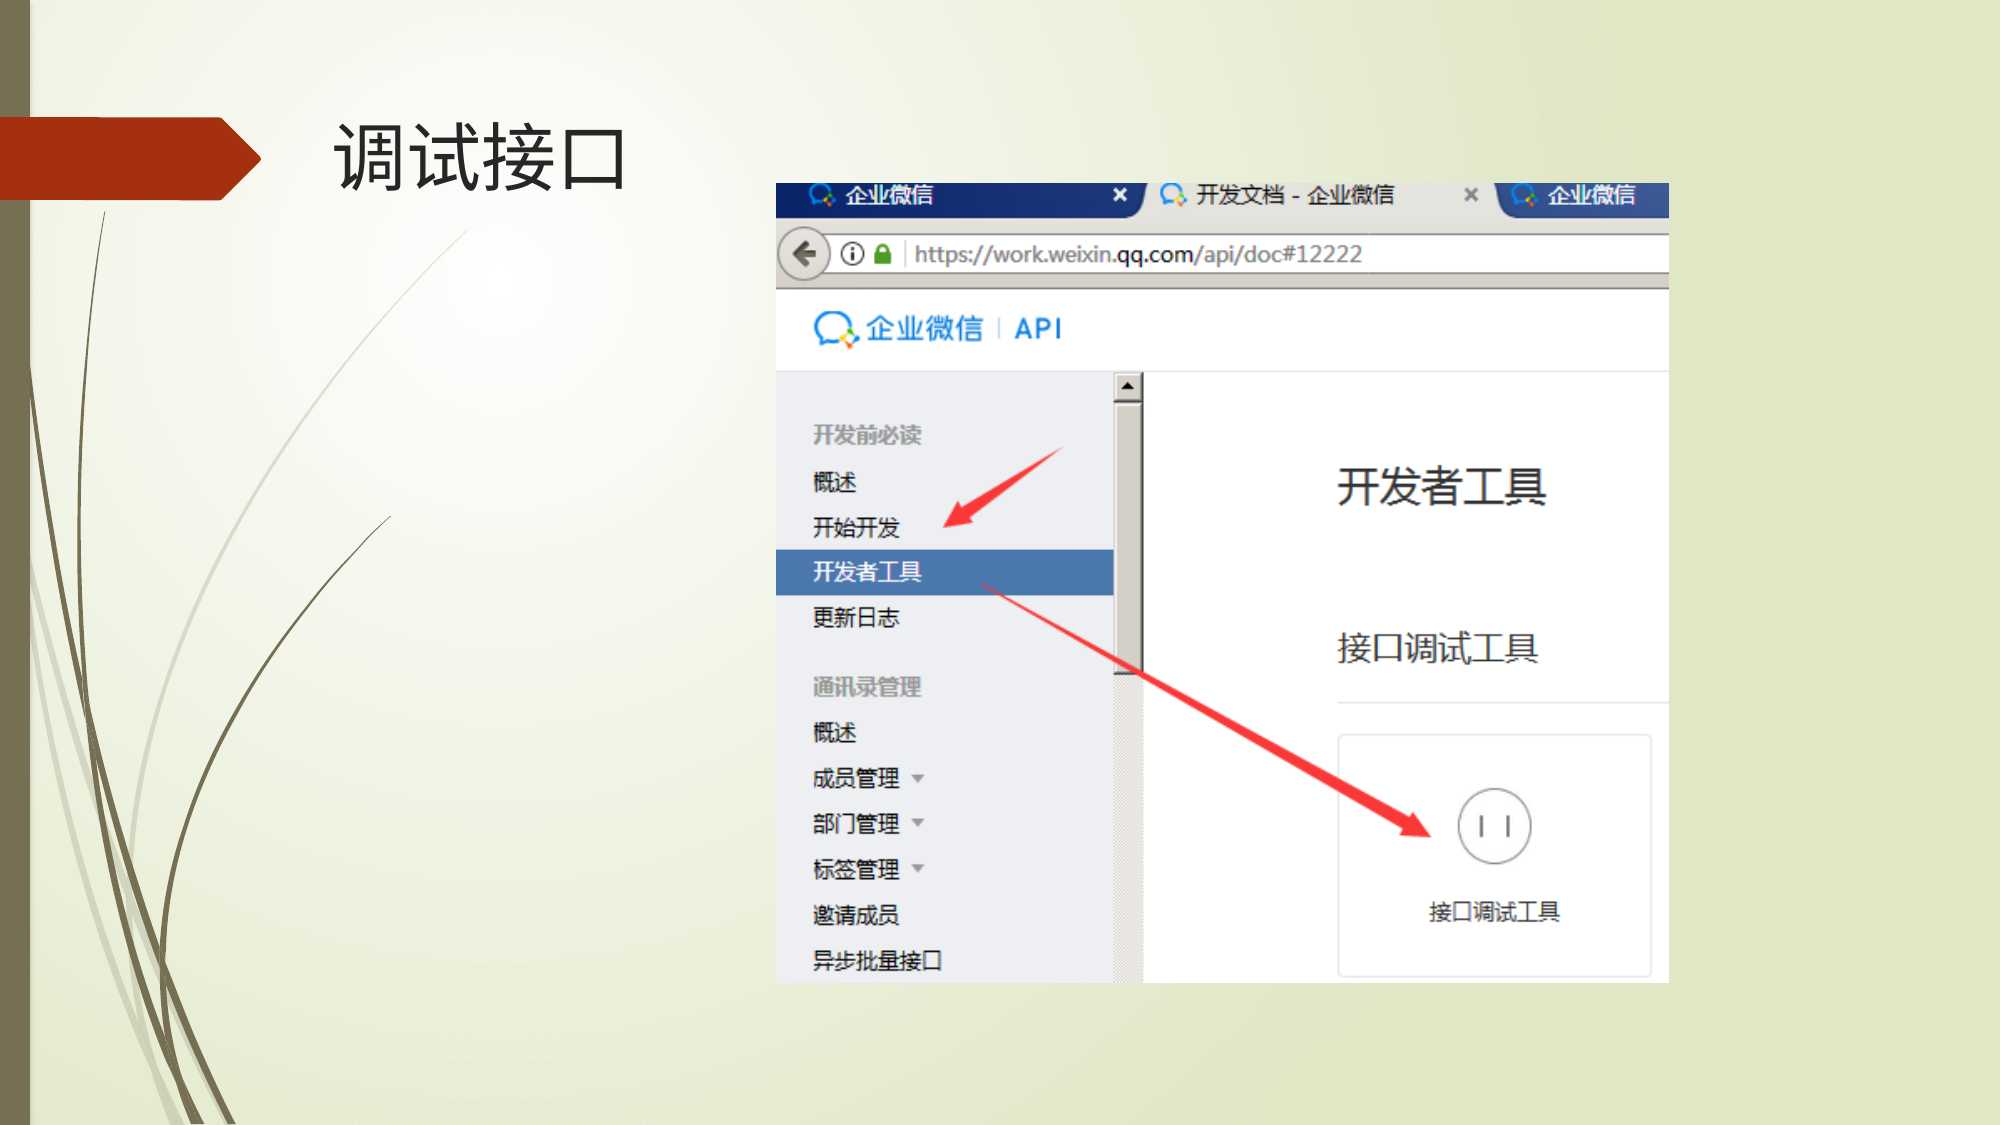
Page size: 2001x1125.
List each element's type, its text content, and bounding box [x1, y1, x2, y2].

picture [776, 183, 1669, 983]
title 调试接口 [316, 102, 1779, 313]
